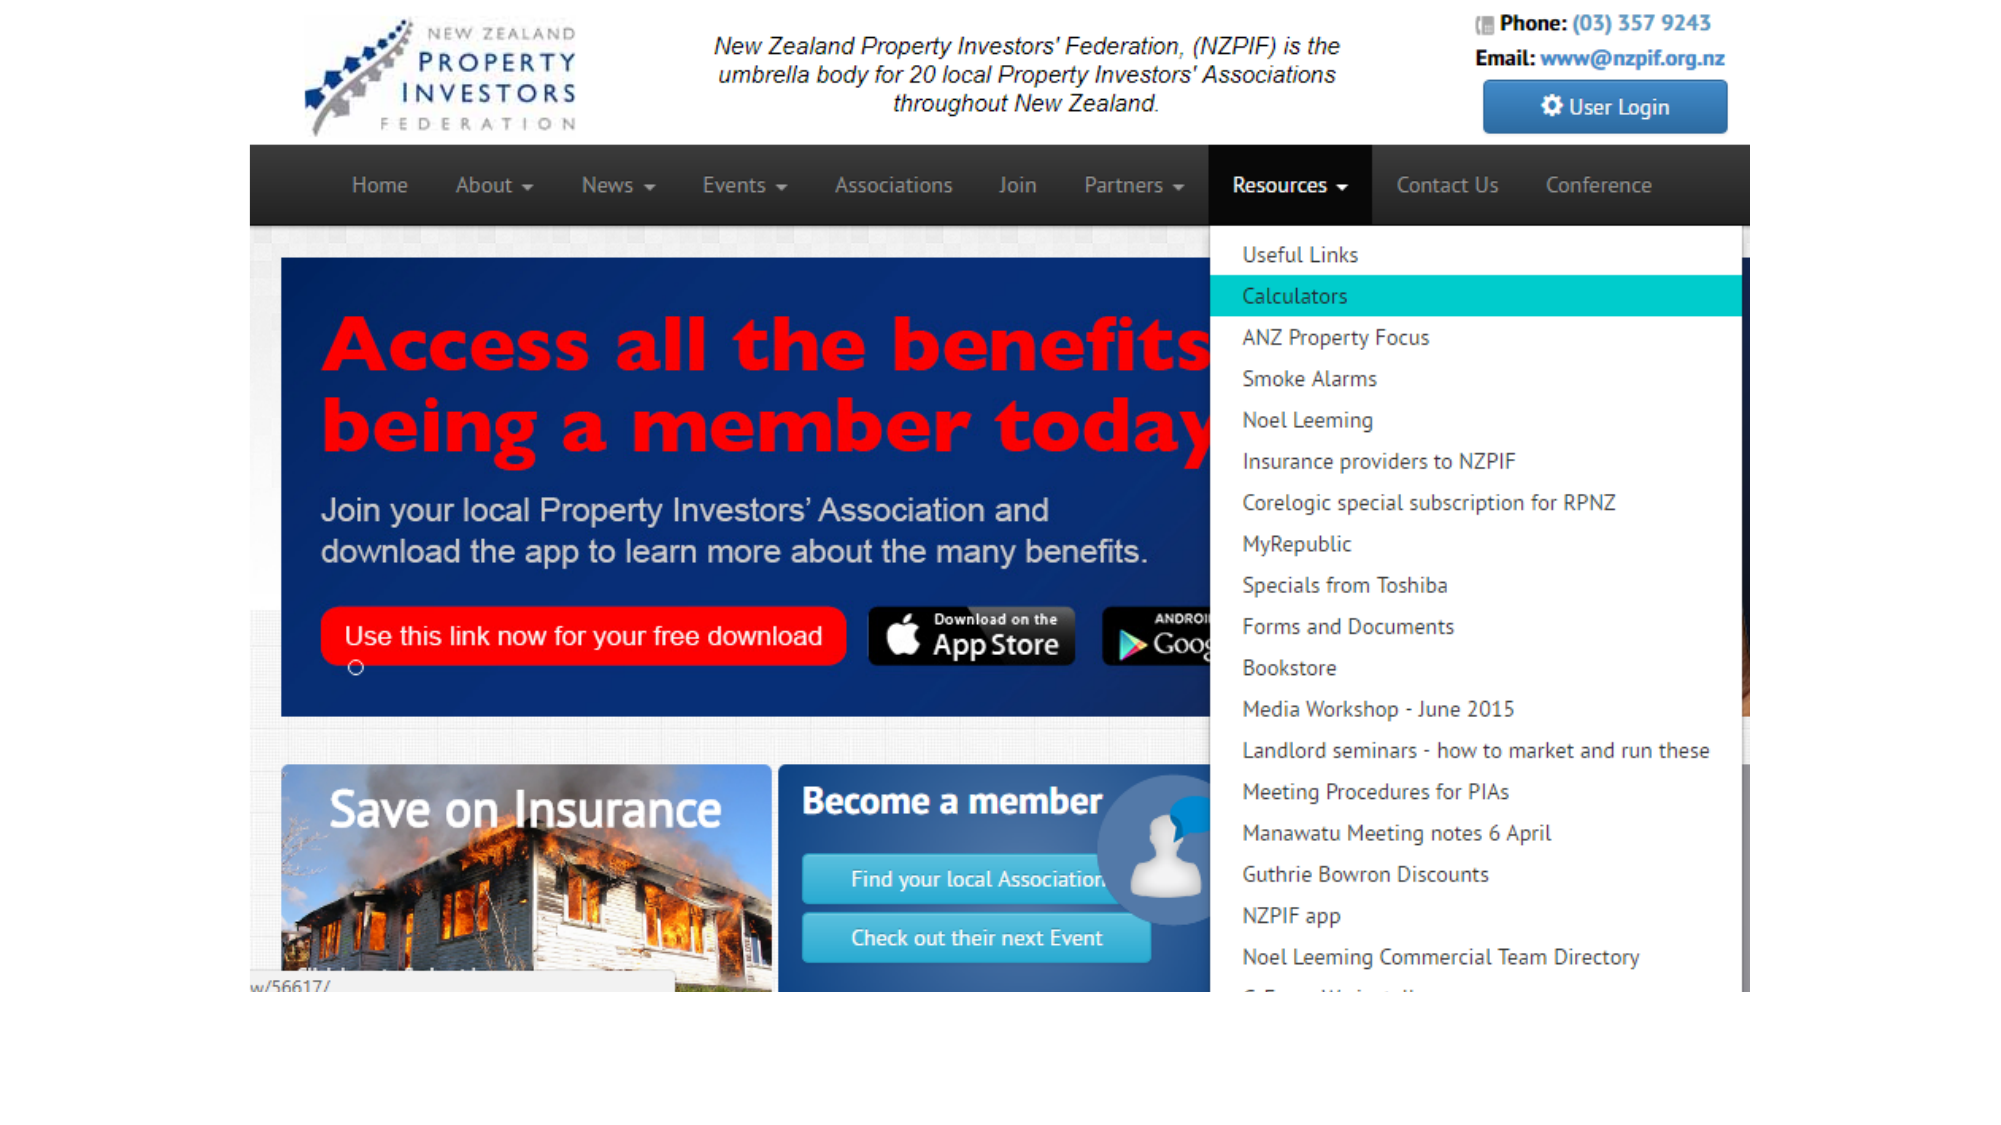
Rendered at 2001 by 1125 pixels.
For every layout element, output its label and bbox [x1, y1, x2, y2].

picture [249, 0, 1751, 992]
